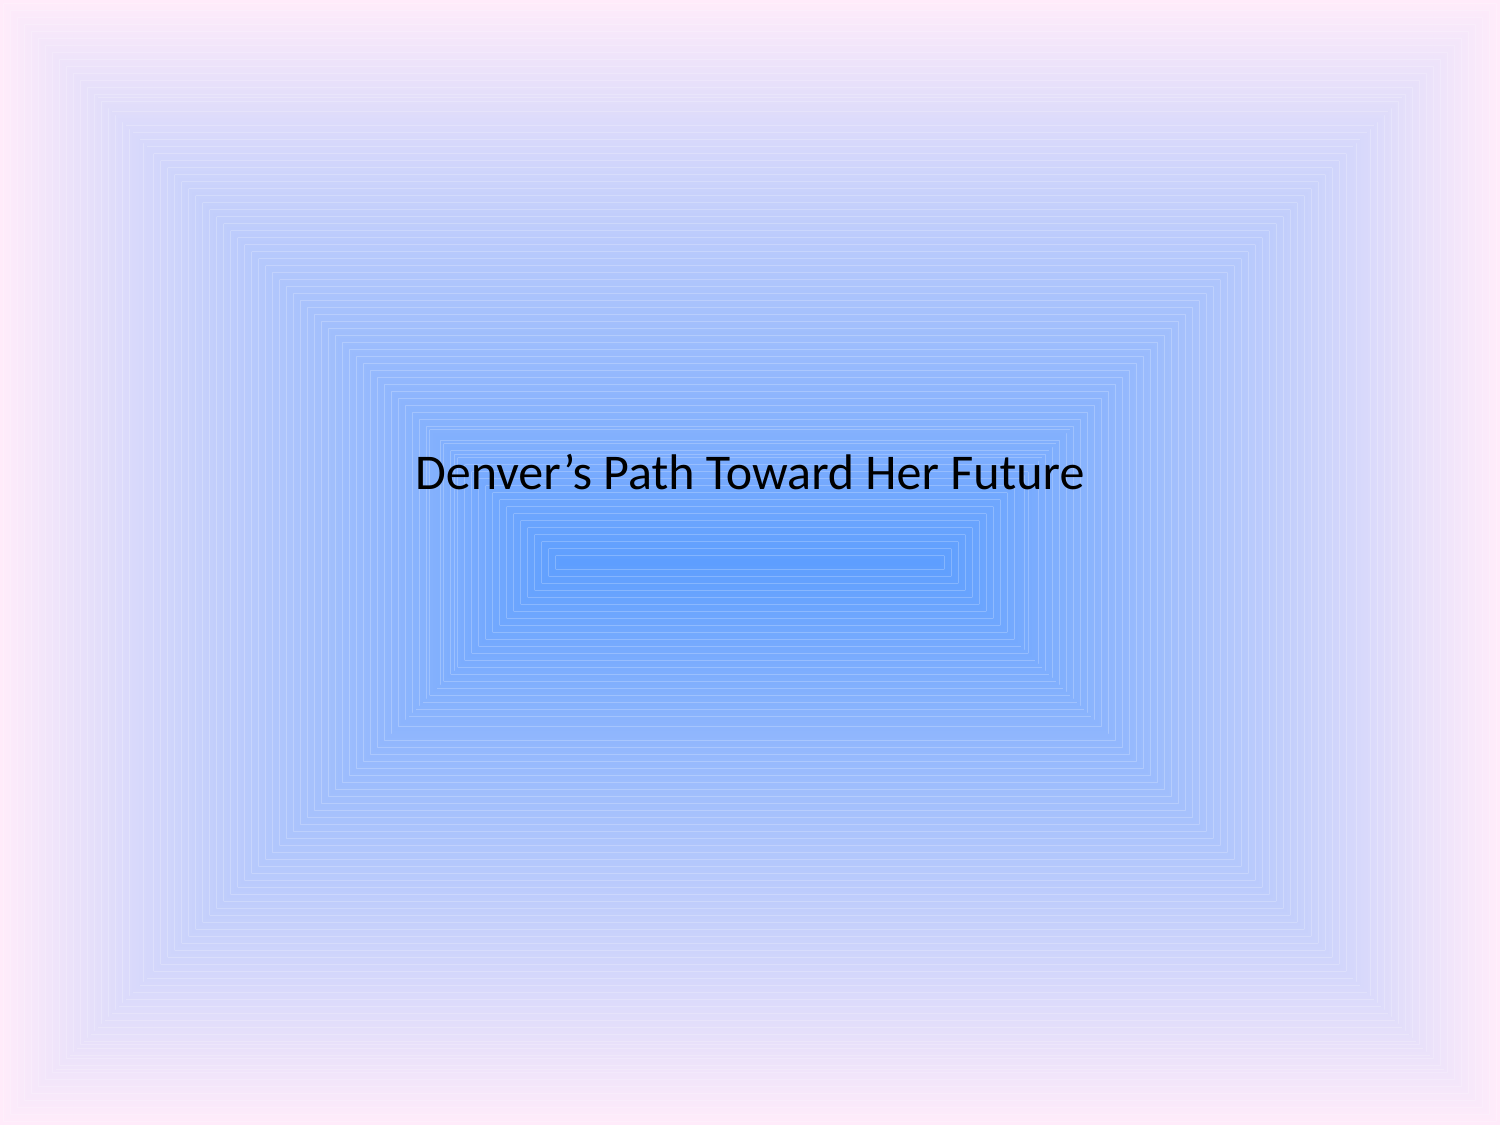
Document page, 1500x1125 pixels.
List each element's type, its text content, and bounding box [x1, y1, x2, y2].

title Denver’s Path Toward Her Future [112, 349, 1388, 591]
